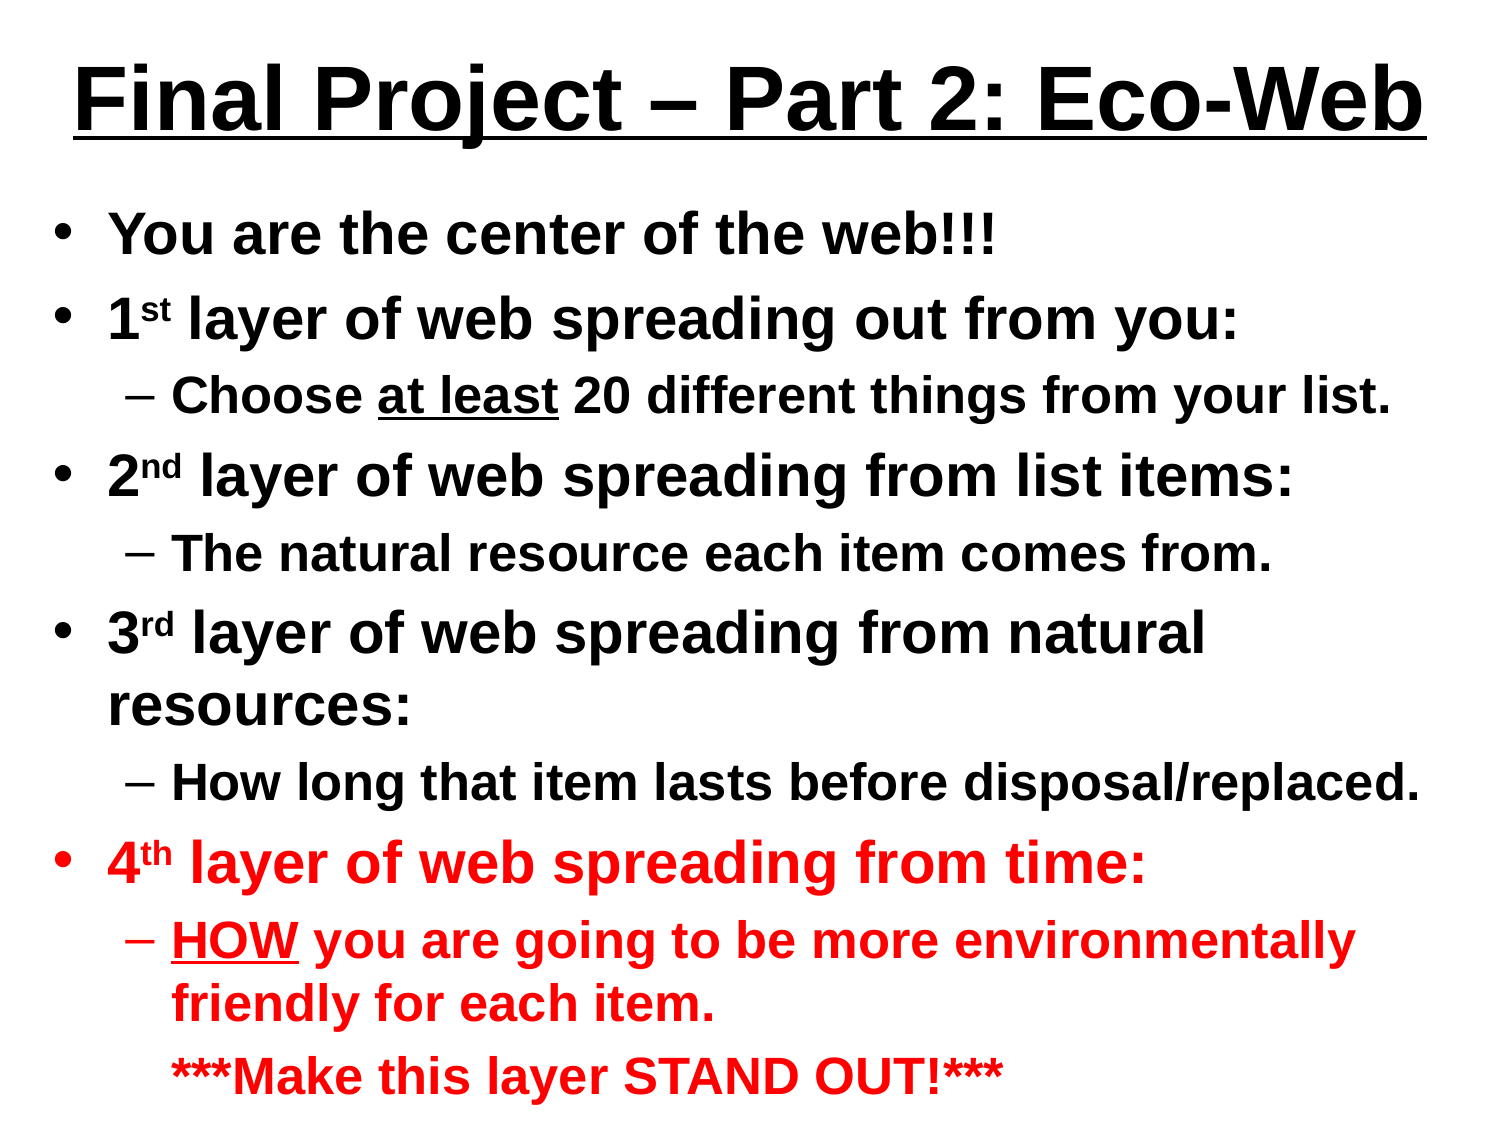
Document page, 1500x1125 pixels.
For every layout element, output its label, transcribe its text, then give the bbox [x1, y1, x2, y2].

list You are the center of the web!!! 1st layer of web spreading out from you: Choose at least 20 different things from your list. 2nd layer of web spreading from list items: The natural resource each item comes from. 3rd layer of web spreading from natural resources: How long that item lasts before disposal/replaced. 4th layer of web spreading from time: HOW you are going to be more environmentally friendly for each item. ***Make this layer STAND OUT!*** [37, 187, 1500, 1125]
title Final Project – Part 2: Eco-Web [37, 0, 1463, 187]
